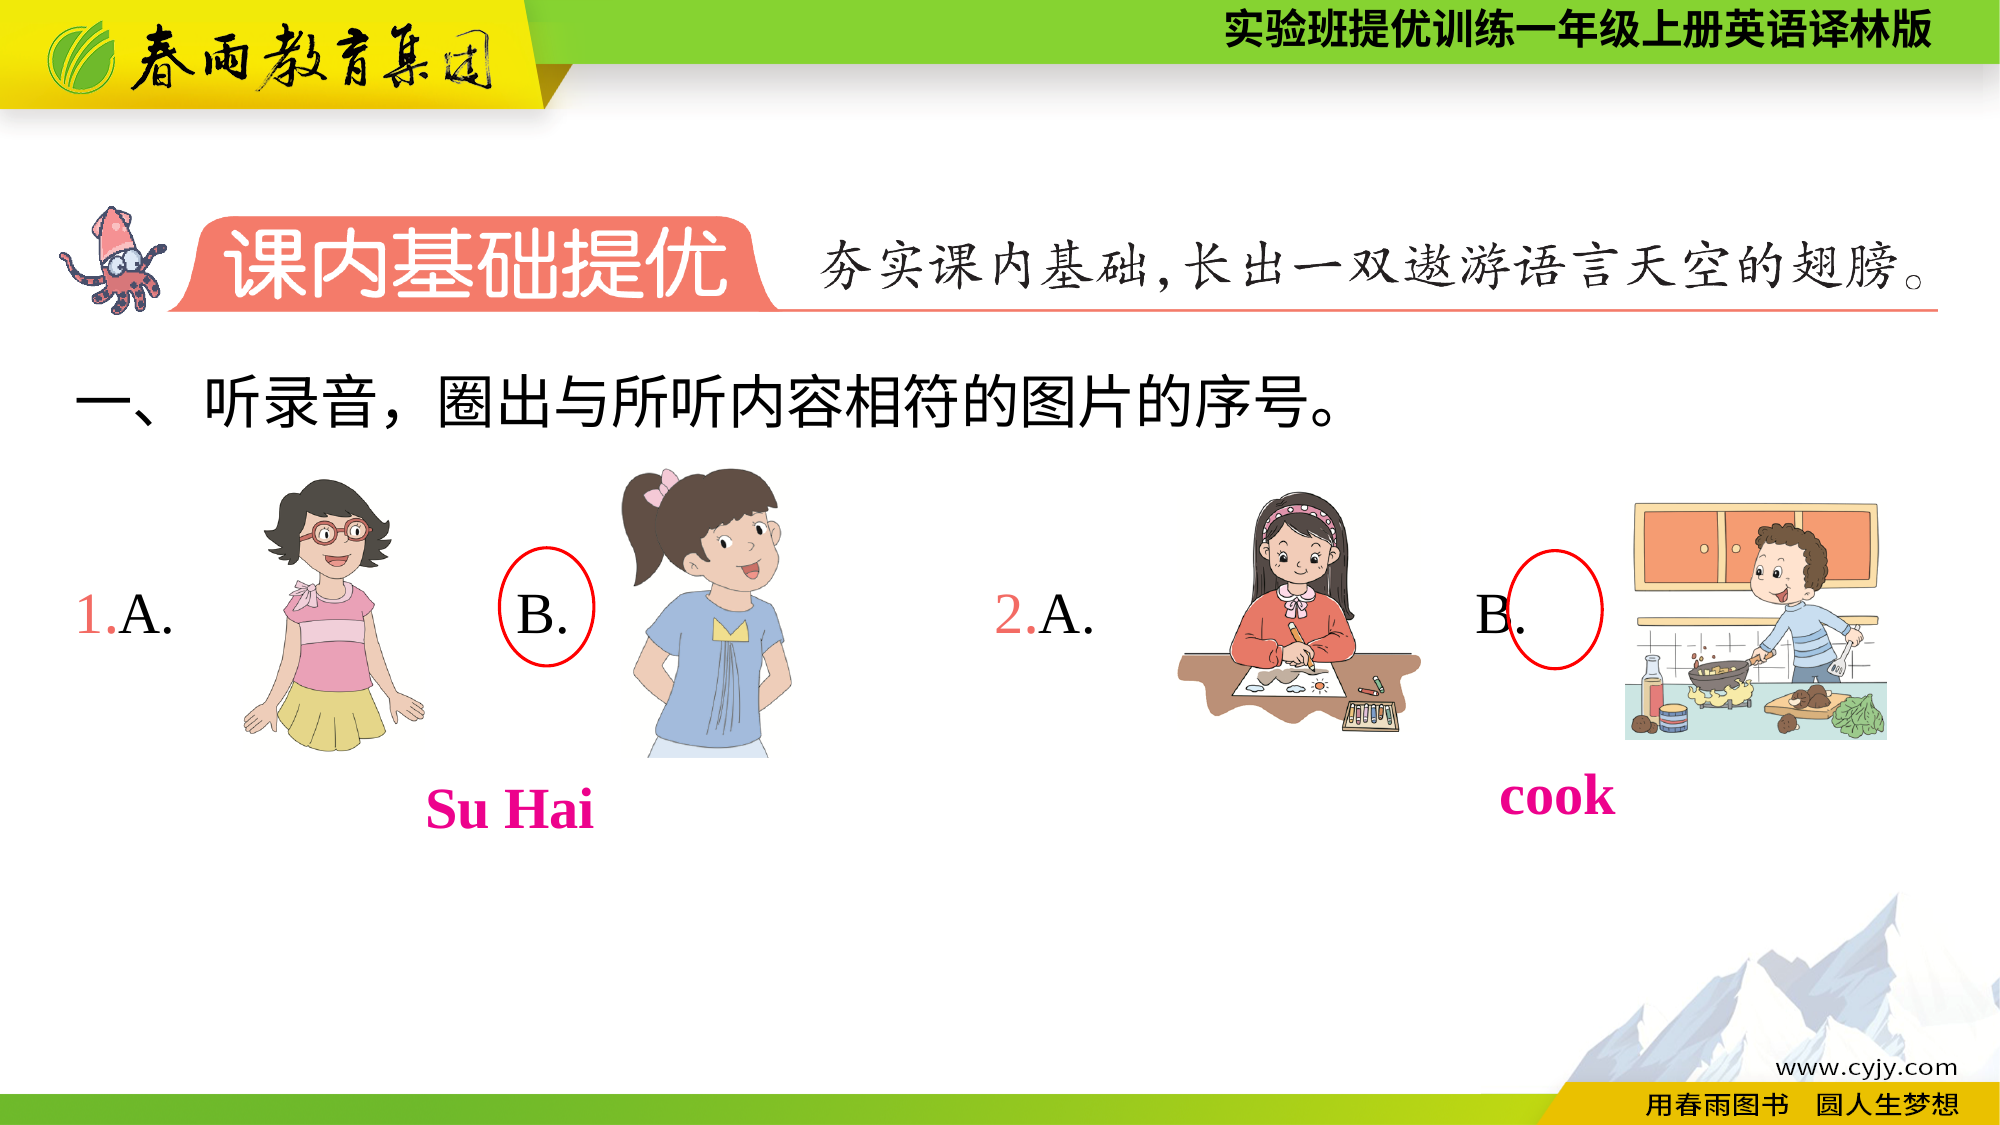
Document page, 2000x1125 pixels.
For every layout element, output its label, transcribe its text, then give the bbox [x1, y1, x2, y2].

picture [0, 0, 2000, 1125]
list 一、 听录音，圈出与所听内容相符的图片的序号。 1.A. B. 2.A. B. [59, 323, 1944, 657]
text_box cook [1484, 748, 1632, 834]
text_box [1507, 550, 1603, 669]
text_box Su Hai [410, 763, 611, 848]
text_box [499, 547, 594, 666]
